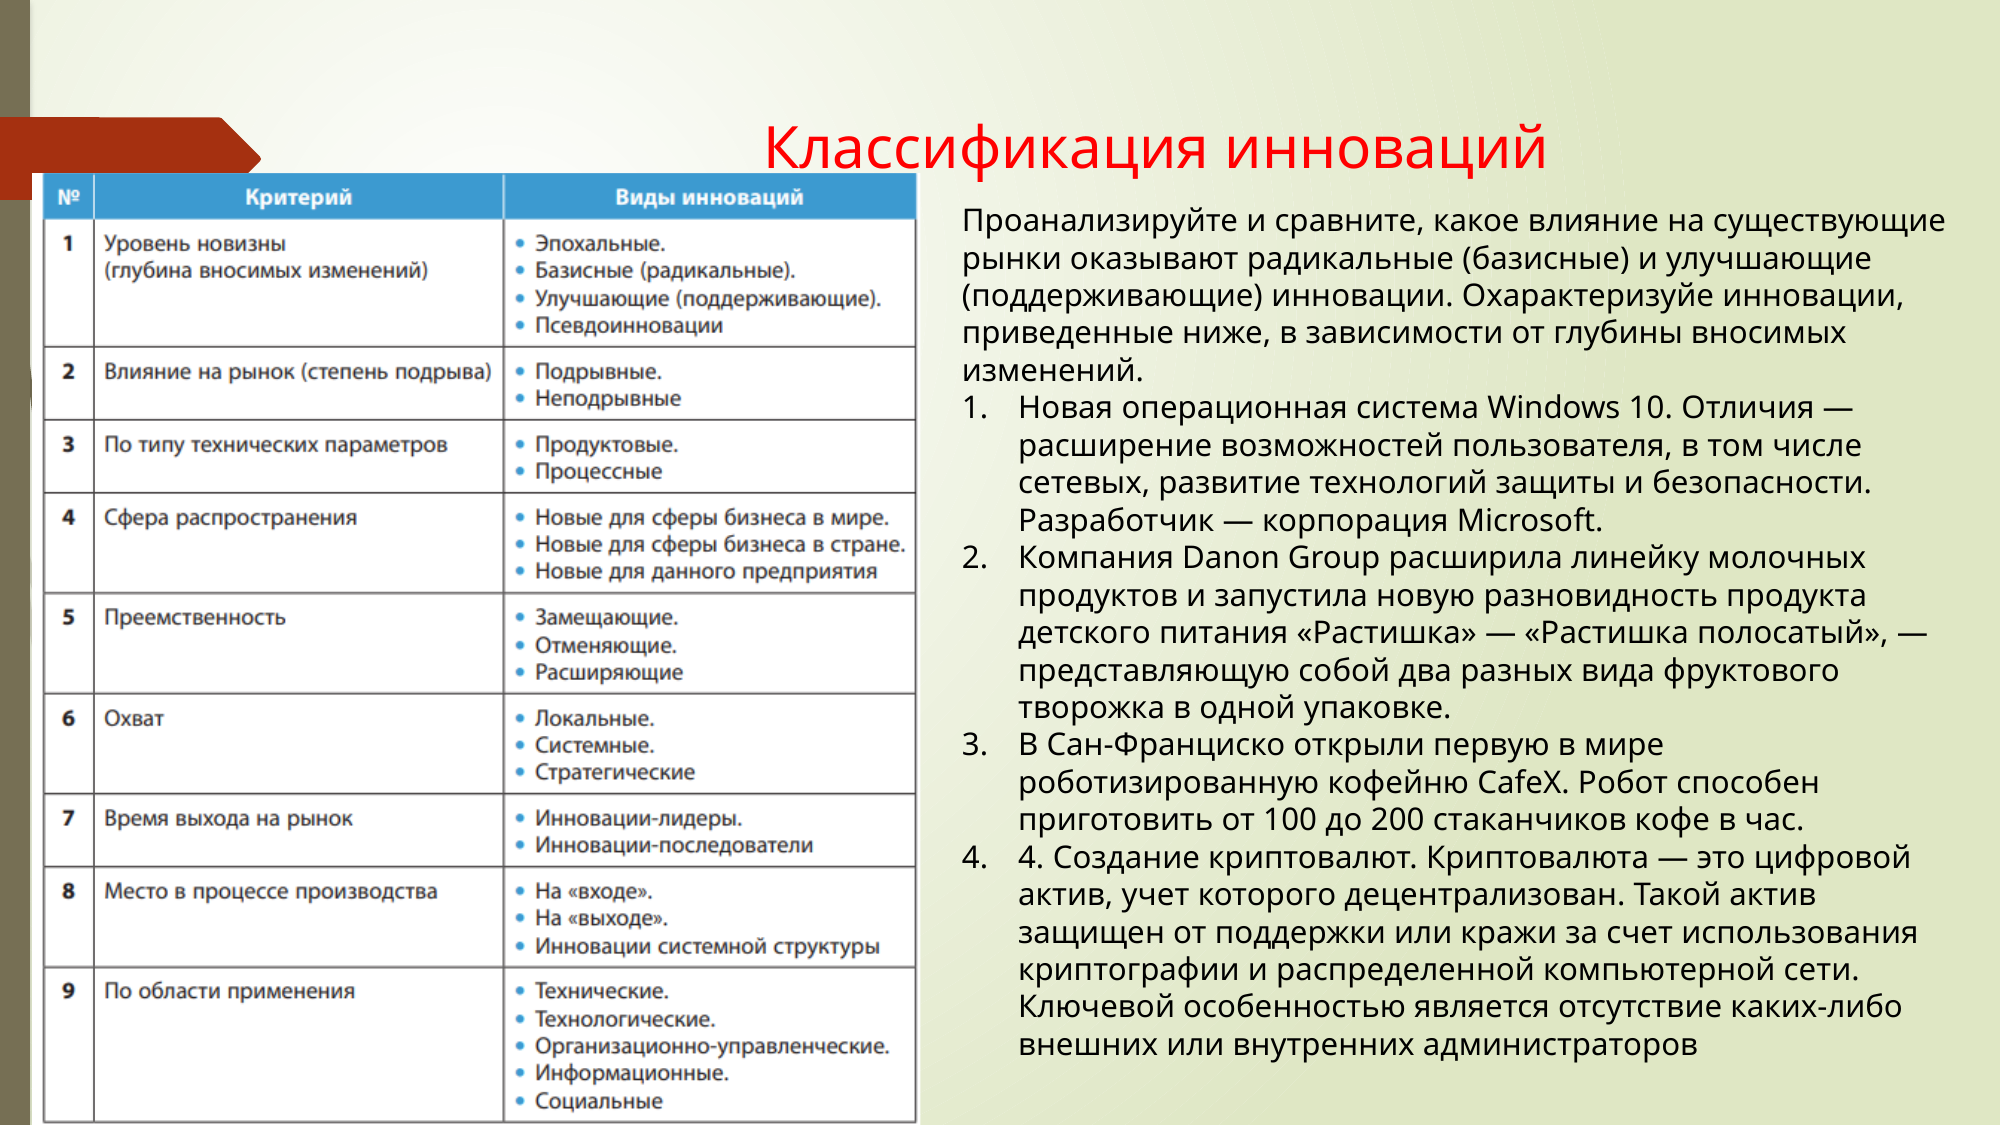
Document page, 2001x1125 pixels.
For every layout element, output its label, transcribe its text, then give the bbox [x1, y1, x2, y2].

text_box Проанализируйте и сравните, какое влияние на существующие рынки оказывают радикальные (базисные) и улучшающие (поддерживающие) инновации. Охарактеризуйе инновации, приведенные ниже, в зависимости от глубины вносимых изменений. Новая операционная система Windows 10. Отличия — расширение возможностей пользователя, в том числе сетевых, развитие технологий защиты и безопасности. Разработчик — корпорация Microsoft. Компания Danon Group расширила линейку молочных продуктов и запустила новую разновидность продукта детского питания «Растишка» — «Растишка полосатый», — представляющую собой два разных вида фруктового творожка в одной упаковке. В Сан-Франциско открыли первую в мире роботизированную кофейню CafeX. Робот способен приготовить от 100 до 200 стаканчиков кофе в час. 4. Создание криптовалют. Криптовалюта — это цифровой актив, учет которого децентрализован. Такой актив защищен от поддержки или кражи за счет использования криптографии и распределенной компьютерной сети. Ключевой особенностью является отсутствие каких-либо внешних или внутренних администраторов [947, 193, 1979, 1069]
picture [31, 173, 921, 1125]
title Классификация инноваций [425, 102, 1888, 220]
